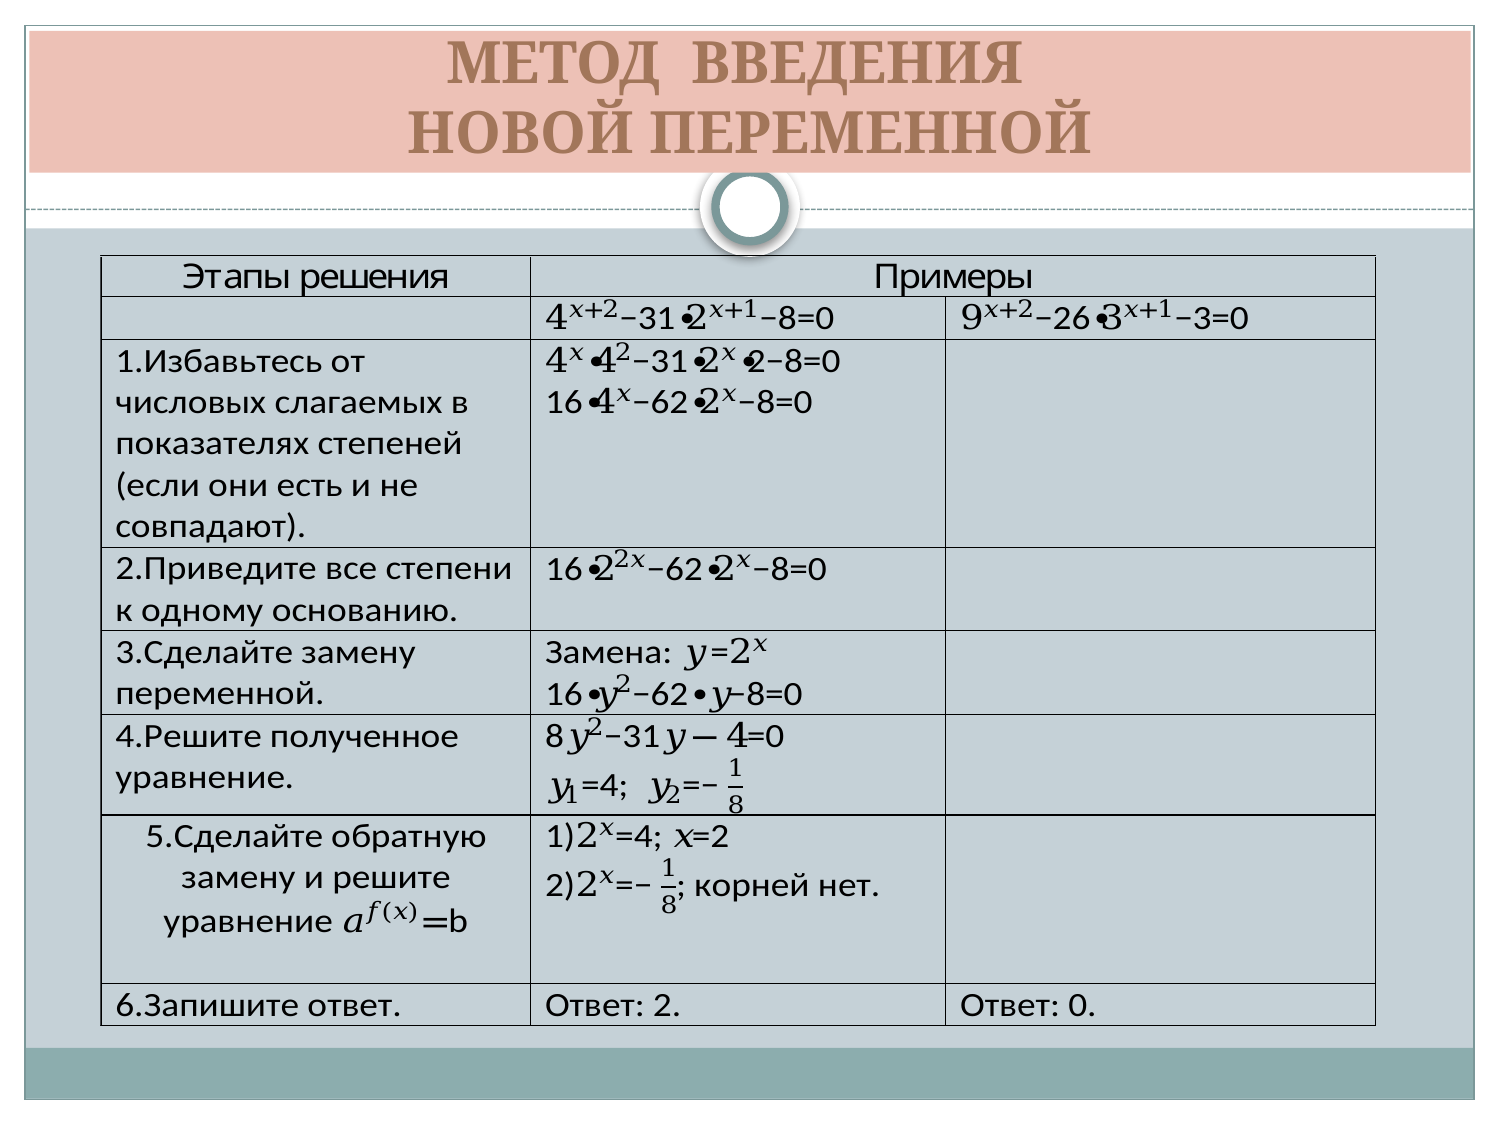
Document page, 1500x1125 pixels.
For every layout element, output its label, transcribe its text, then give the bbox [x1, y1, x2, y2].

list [100, 255, 1377, 1100]
title Метод введения новой переменной [29, 30, 1471, 173]
